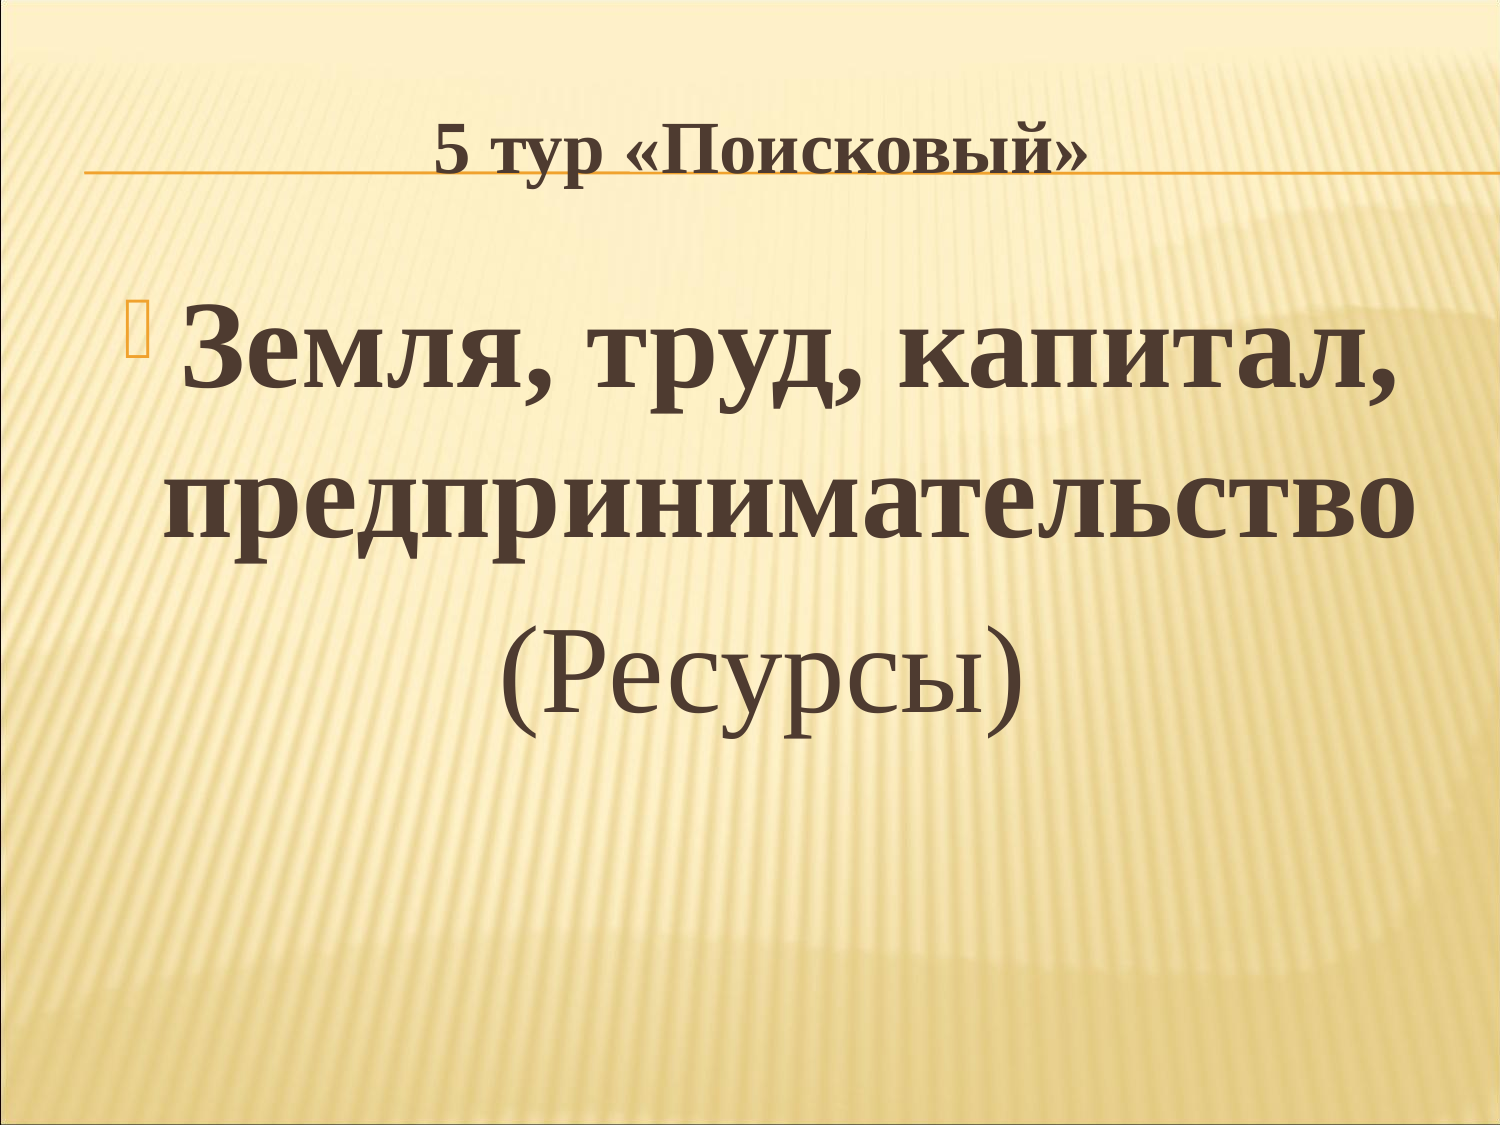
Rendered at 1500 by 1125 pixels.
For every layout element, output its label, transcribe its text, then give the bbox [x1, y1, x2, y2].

picture [0, 0, 1500, 1125]
title 5 тур «Поисковый» [50, 75, 1475, 213]
list Земля, труд, капитал, предпринимательство (Ресурсы) [50, 254, 1475, 998]
